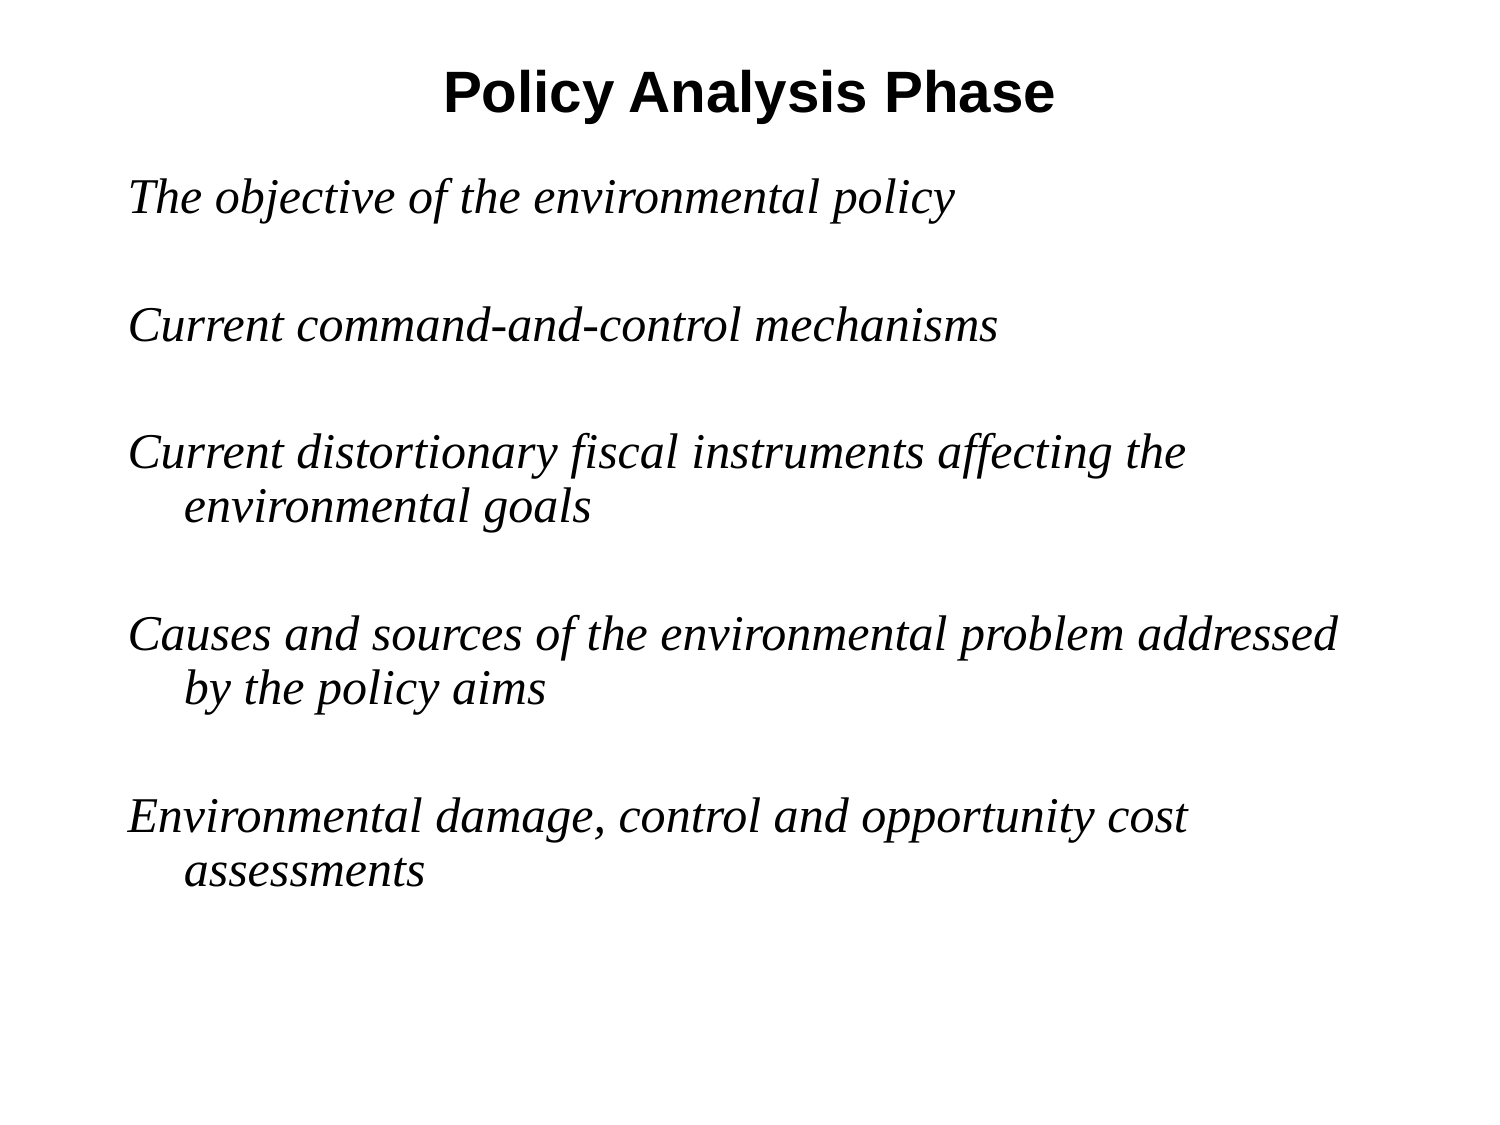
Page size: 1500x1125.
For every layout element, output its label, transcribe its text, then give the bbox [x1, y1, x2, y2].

title Policy Analysis Phase [112, 99, 1388, 162]
list The objective of the environmental policy Current command-and-control mechanisms Current distortionary fiscal instruments affecting the environmental goals Causes and sources of the environmental problem addressed by the policy aims Environmental damage, control and opportunity cost assessments [112, 162, 1388, 1001]
